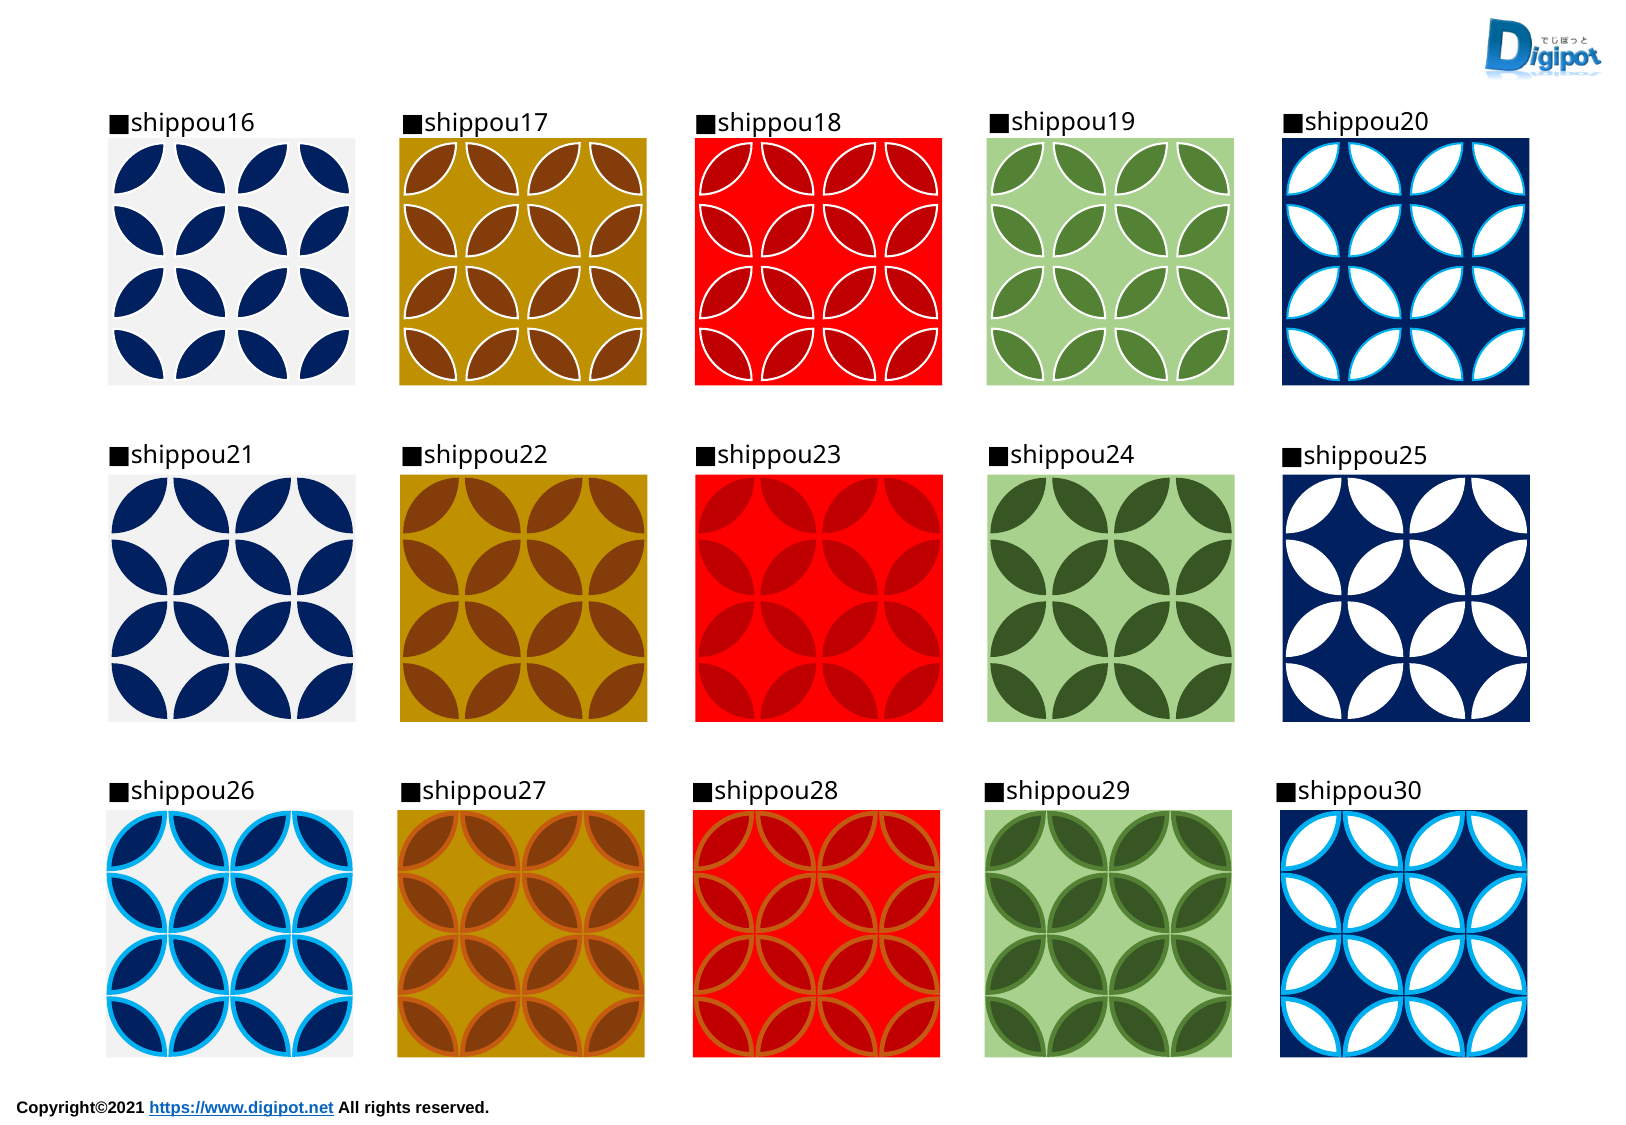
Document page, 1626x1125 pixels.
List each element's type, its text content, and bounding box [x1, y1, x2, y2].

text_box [1282, 474, 1530, 722]
text_box ■shippou19 [972, 98, 1151, 144]
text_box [400, 474, 648, 722]
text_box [695, 474, 943, 722]
picture [1485, 18, 1602, 82]
text_box ■shippou16 [92, 99, 271, 145]
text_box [984, 810, 1232, 1058]
text_box ■shippou17 [386, 99, 564, 145]
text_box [1280, 810, 1528, 1058]
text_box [987, 474, 1235, 722]
text_box ■shippou20 [1266, 98, 1444, 144]
text_box ■shippou21 [92, 431, 271, 476]
text_box ■shippou28 [676, 767, 854, 812]
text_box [399, 137, 647, 386]
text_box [692, 810, 941, 1058]
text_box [397, 810, 645, 1058]
text_box ■shippou22 [385, 431, 564, 476]
text_box ■shippou18 [679, 99, 857, 145]
text_box ■shippou27 [384, 767, 562, 812]
text_box ■shippou29 [967, 767, 1146, 813]
text_box ■shippou26 [92, 767, 271, 812]
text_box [107, 137, 356, 386]
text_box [986, 137, 1234, 386]
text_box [1282, 137, 1530, 386]
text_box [694, 137, 943, 386]
text_box ■shippou30 [1259, 767, 1438, 813]
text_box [108, 474, 356, 722]
text_box ■shippou25 [1265, 432, 1443, 477]
text_box ■shippou23 [678, 431, 857, 476]
text_box ■shippou24 [972, 431, 1150, 476]
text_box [105, 810, 354, 1058]
